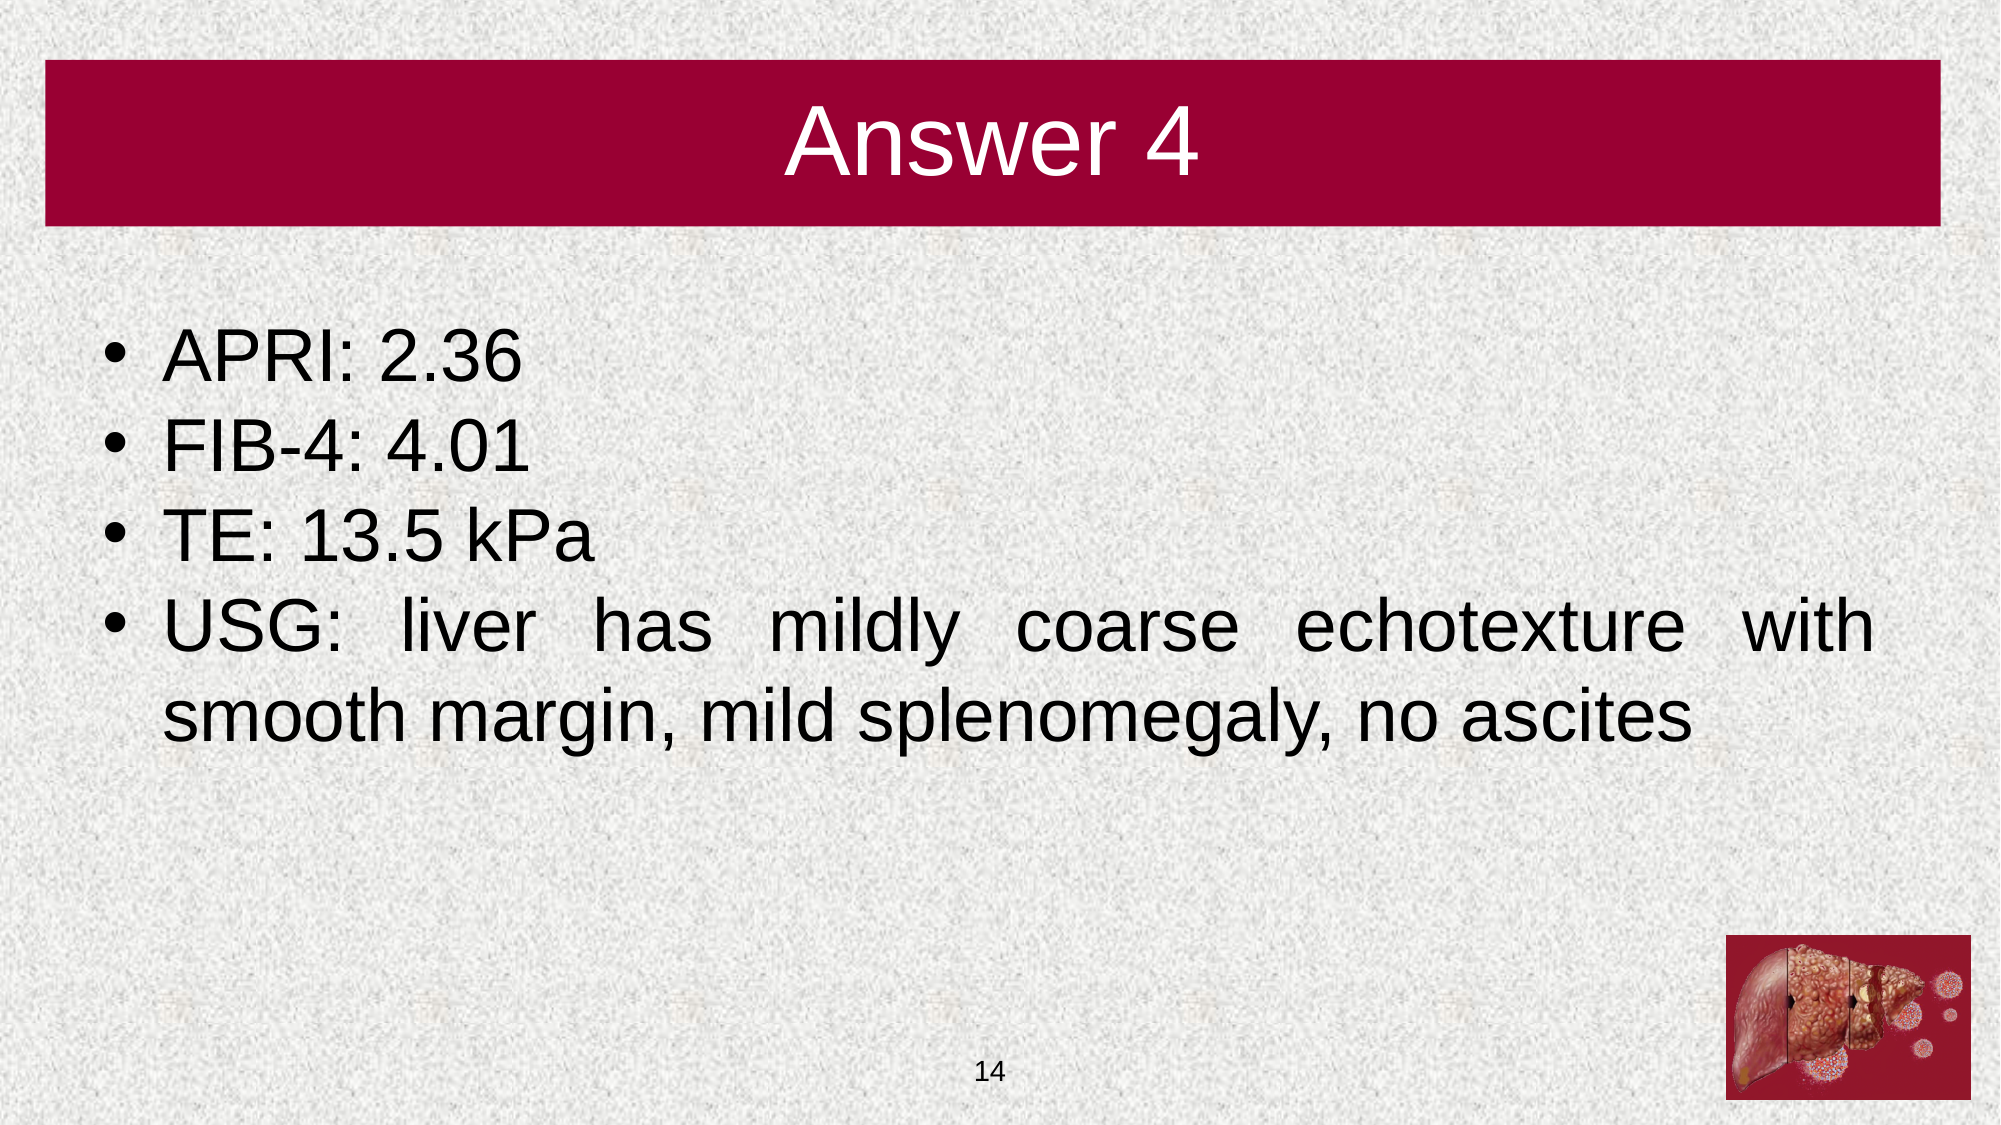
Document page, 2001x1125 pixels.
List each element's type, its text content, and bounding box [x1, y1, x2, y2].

title Answer 4 [45, 59, 1941, 227]
slide_number 14 [765, 1039, 1215, 1100]
list APRI: 2.36 FIB-4: 4.01 TE: 13.5 kPa USG: liver has mildly coarse echotexture with smooth margin, mild splenomegaly, no ascites [87, 299, 1893, 770]
picture [0, 0, 2001, 1125]
